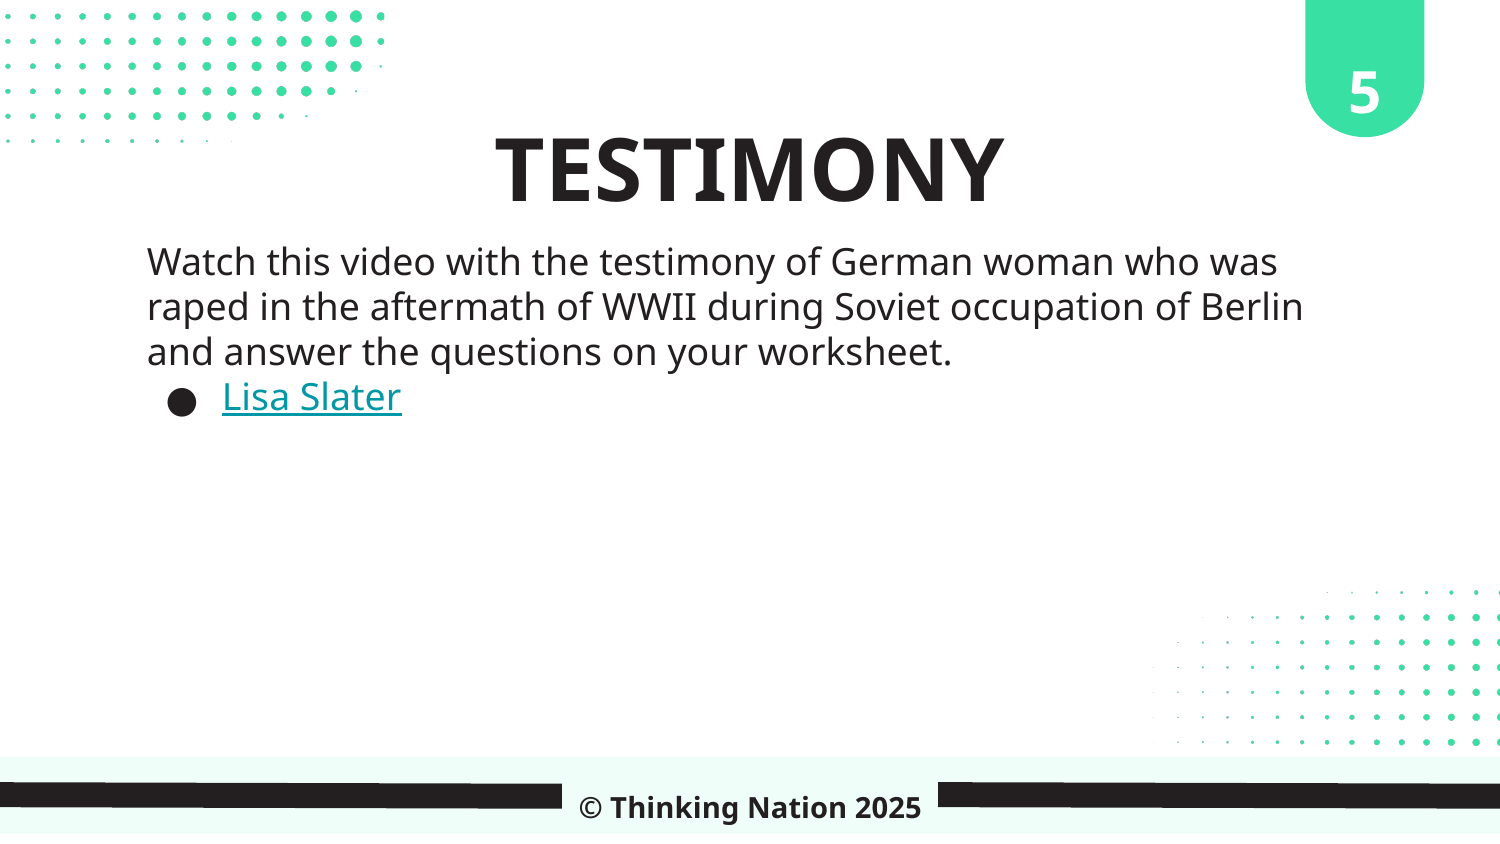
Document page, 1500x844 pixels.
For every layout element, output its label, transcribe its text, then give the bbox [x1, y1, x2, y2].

text_box Watch this video with the testimony of German woman who was raped in the aftermath of WWII during Soviet occupation of Berlin and answer the questions on your worksheet. Lisa Slater [146, 237, 1353, 424]
text_box [0, 0, 385, 144]
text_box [1300, 0, 1430, 138]
text_box TESTIMONY [209, 71, 1291, 219]
text_box [1128, 590, 1500, 755]
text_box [0, 756, 1500, 835]
